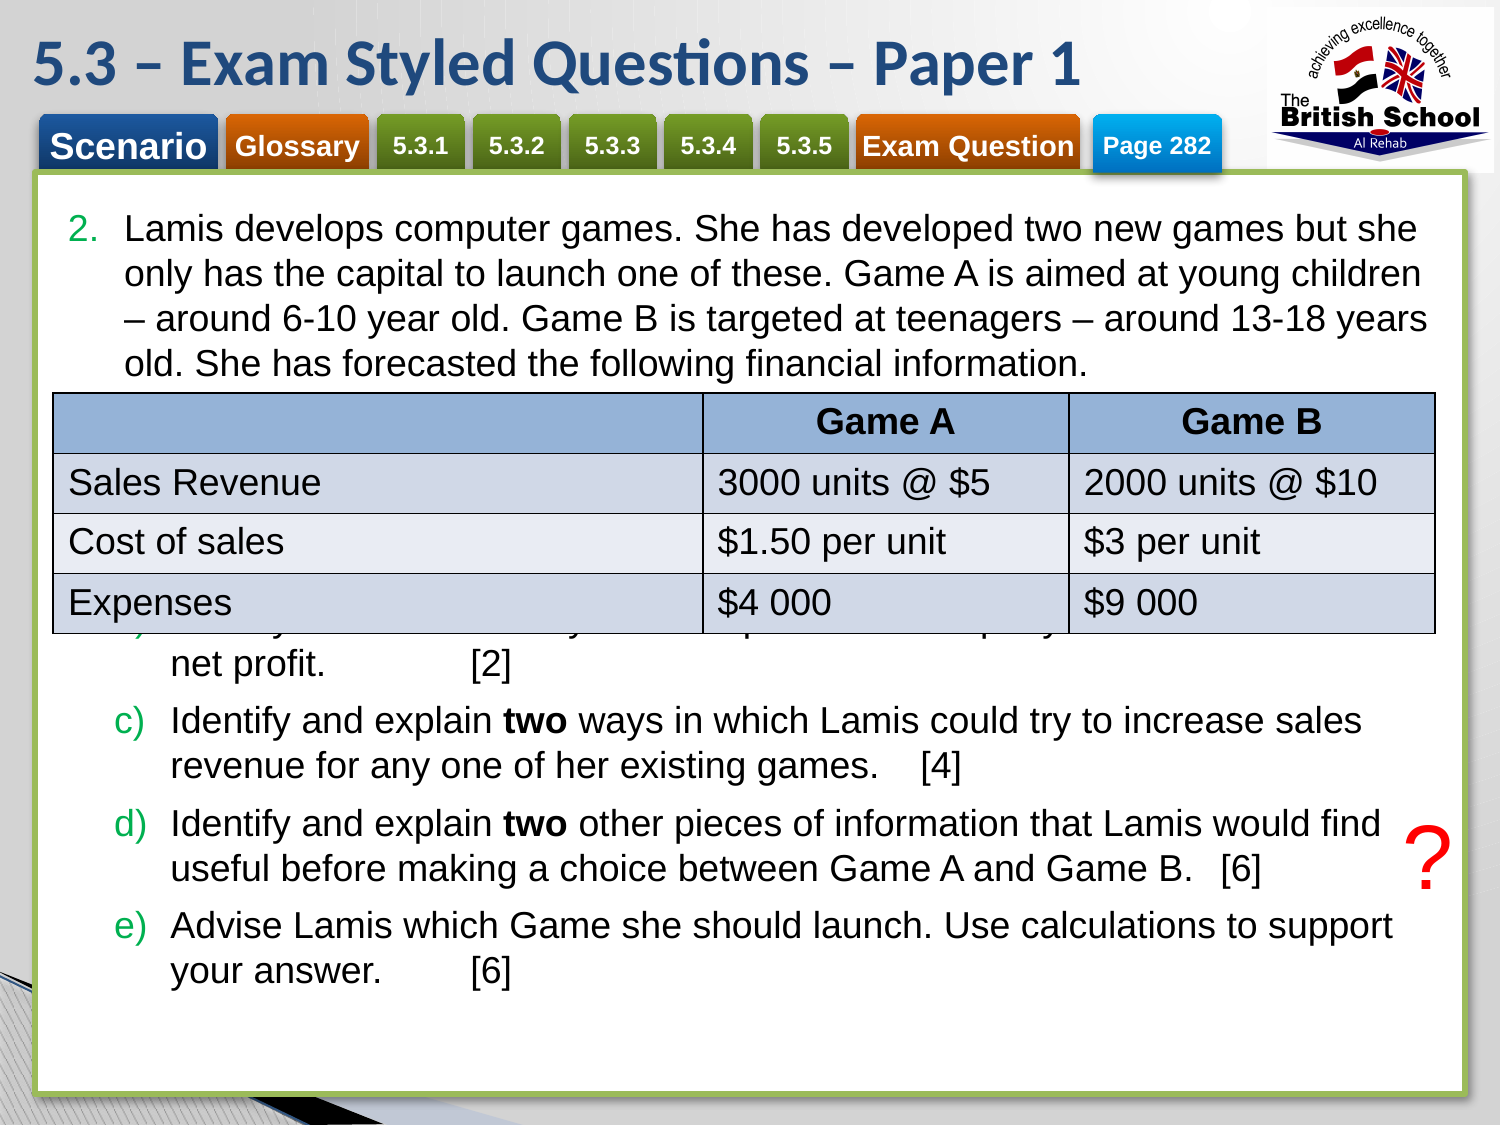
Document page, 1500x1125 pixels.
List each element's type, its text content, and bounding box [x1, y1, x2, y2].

table_cell $9 000 [1070, 574, 1434, 633]
table_header Game A [704, 394, 1068, 453]
table_cell Cost of sales [54, 514, 702, 573]
text_box Lamis develops computer games. She has developed two new games but she only has the capital to launch one of these. Game A is aimed at young children – around 6-10 year old. Game B is targeted at teenagers – around 13-18 years old. She has forecasted the following financial information. What is meant by ‘cost of sales’? [2] Identify two reasons why retained profit of a company is not the same as its net profit. [2] Identify and explain two ways in which Lamis could try to increase sales revenue for any one of her existing games. [4] Identify and explain two other pieces of information that Lamis would find useful before making a choice between Game A and Game B. [6] Advise Lamis which Game she should launch. Use calculations to support your answer. [6] [53, 196, 1447, 999]
table_cell 3000 units @ $5 [704, 454, 1068, 513]
table_cell Expenses [54, 574, 702, 633]
picture [281, 1114, 303, 1125]
title 5.3 – Exam Styled Questions – Paper 1 [17, 7, 1282, 110]
table_cell $1.50 per unit [704, 514, 1068, 573]
text_box ? [1387, 790, 1447, 916]
picture [1267, 7, 1495, 173]
table_header [54, 394, 702, 453]
table_cell 2000 units @ $10 [1070, 454, 1434, 513]
table_cell $4 000 [704, 574, 1068, 633]
table_header Game B [1070, 394, 1434, 453]
table_cell Sales Revenue [54, 454, 702, 513]
text_box Page 282 [1092, 114, 1223, 173]
table_cell $3 per unit [1070, 514, 1434, 573]
